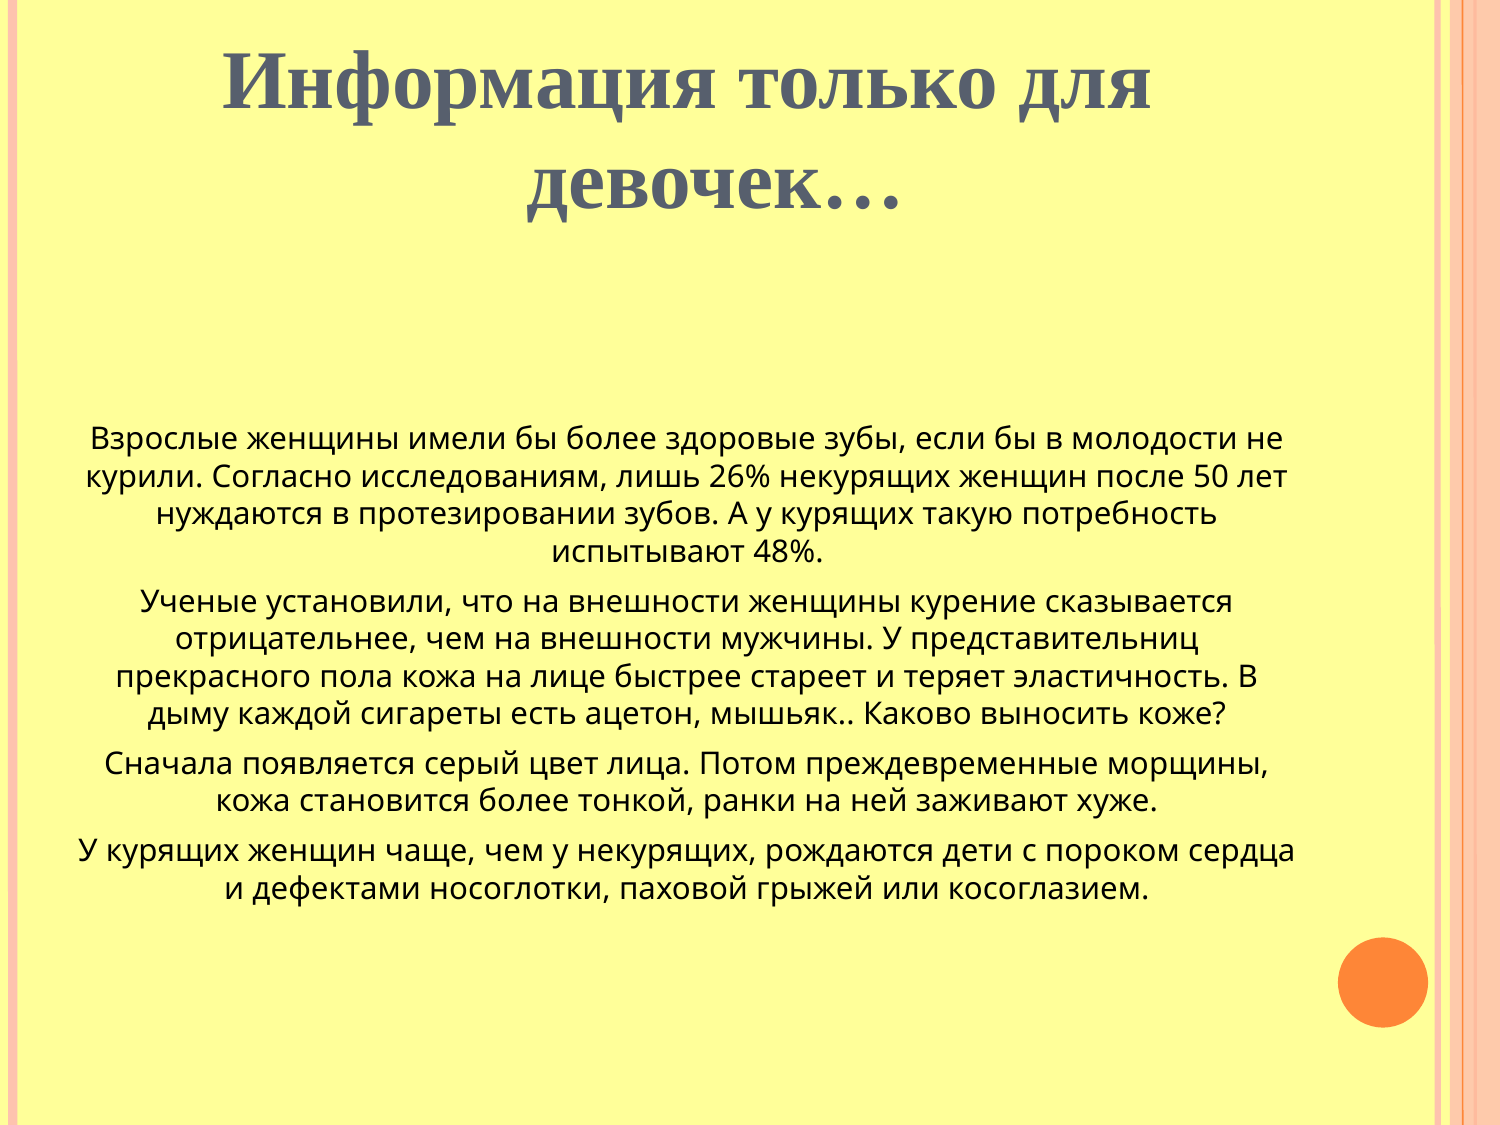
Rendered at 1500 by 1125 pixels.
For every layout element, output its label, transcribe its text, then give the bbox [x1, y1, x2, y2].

subtitle Взрослые женщины имели бы более здоровые зубы, если бы в молодости не курили. Согласно исследованиям, лишь 26% некурящих женщин после 50 лет нуждаются в протезировании зубов. А у курящих такую потребность испытывают 48%. Ученые установили, что на внешности женщины курение сказывается отрицательнее, чем на внешности мужчины. У представительниц прекрасного пола кожа на лице быстрее стареет и теряет эластичность. В дыму каждой сигареты есть ацетон, мышьяк.. Каково выносить коже? Сначала появляется серый цвет лица. Потом преждевременные морщины, кожа становится более тонкой, ранки на ней заживают хуже. У курящих женщин чаще, чем у некурящих, рождаются дети с пороком сердца и дефектами носоглотки, паховой грыжей или косоглазием. [74, 269, 1301, 1055]
title Информация только для девочек… [74, 16, 1301, 233]
